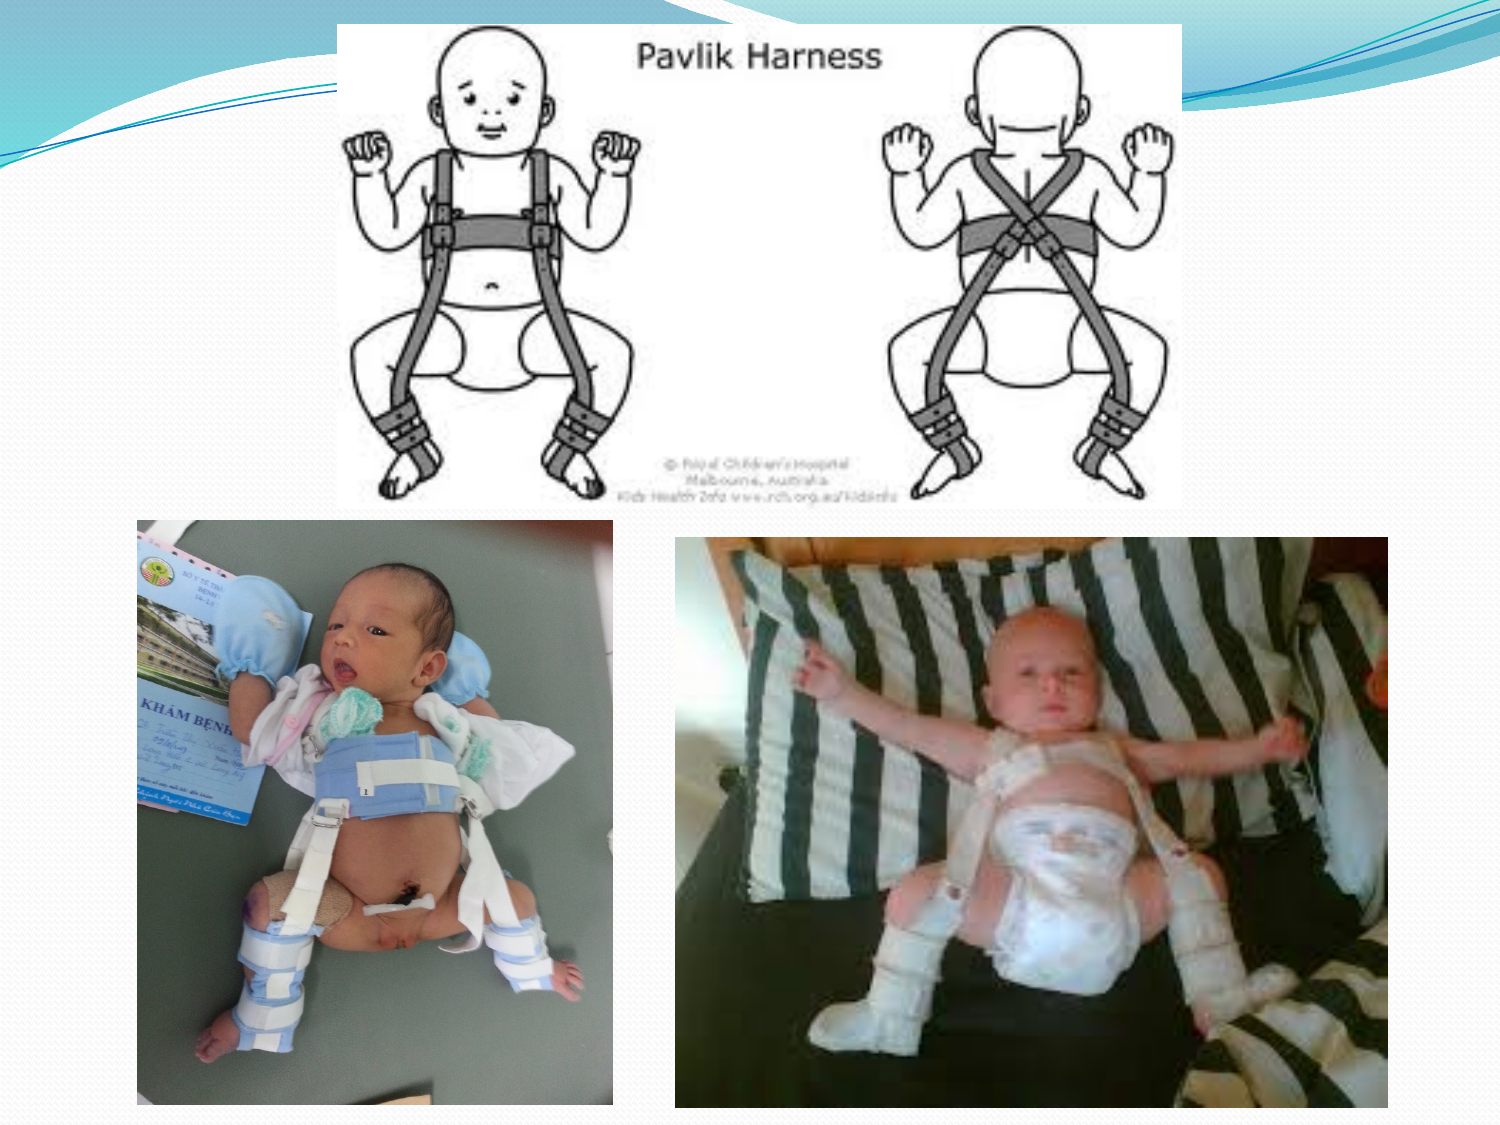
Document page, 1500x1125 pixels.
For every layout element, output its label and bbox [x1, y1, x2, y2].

picture [674, 537, 1388, 1109]
list [137, 520, 613, 1105]
picture [337, 24, 1183, 509]
